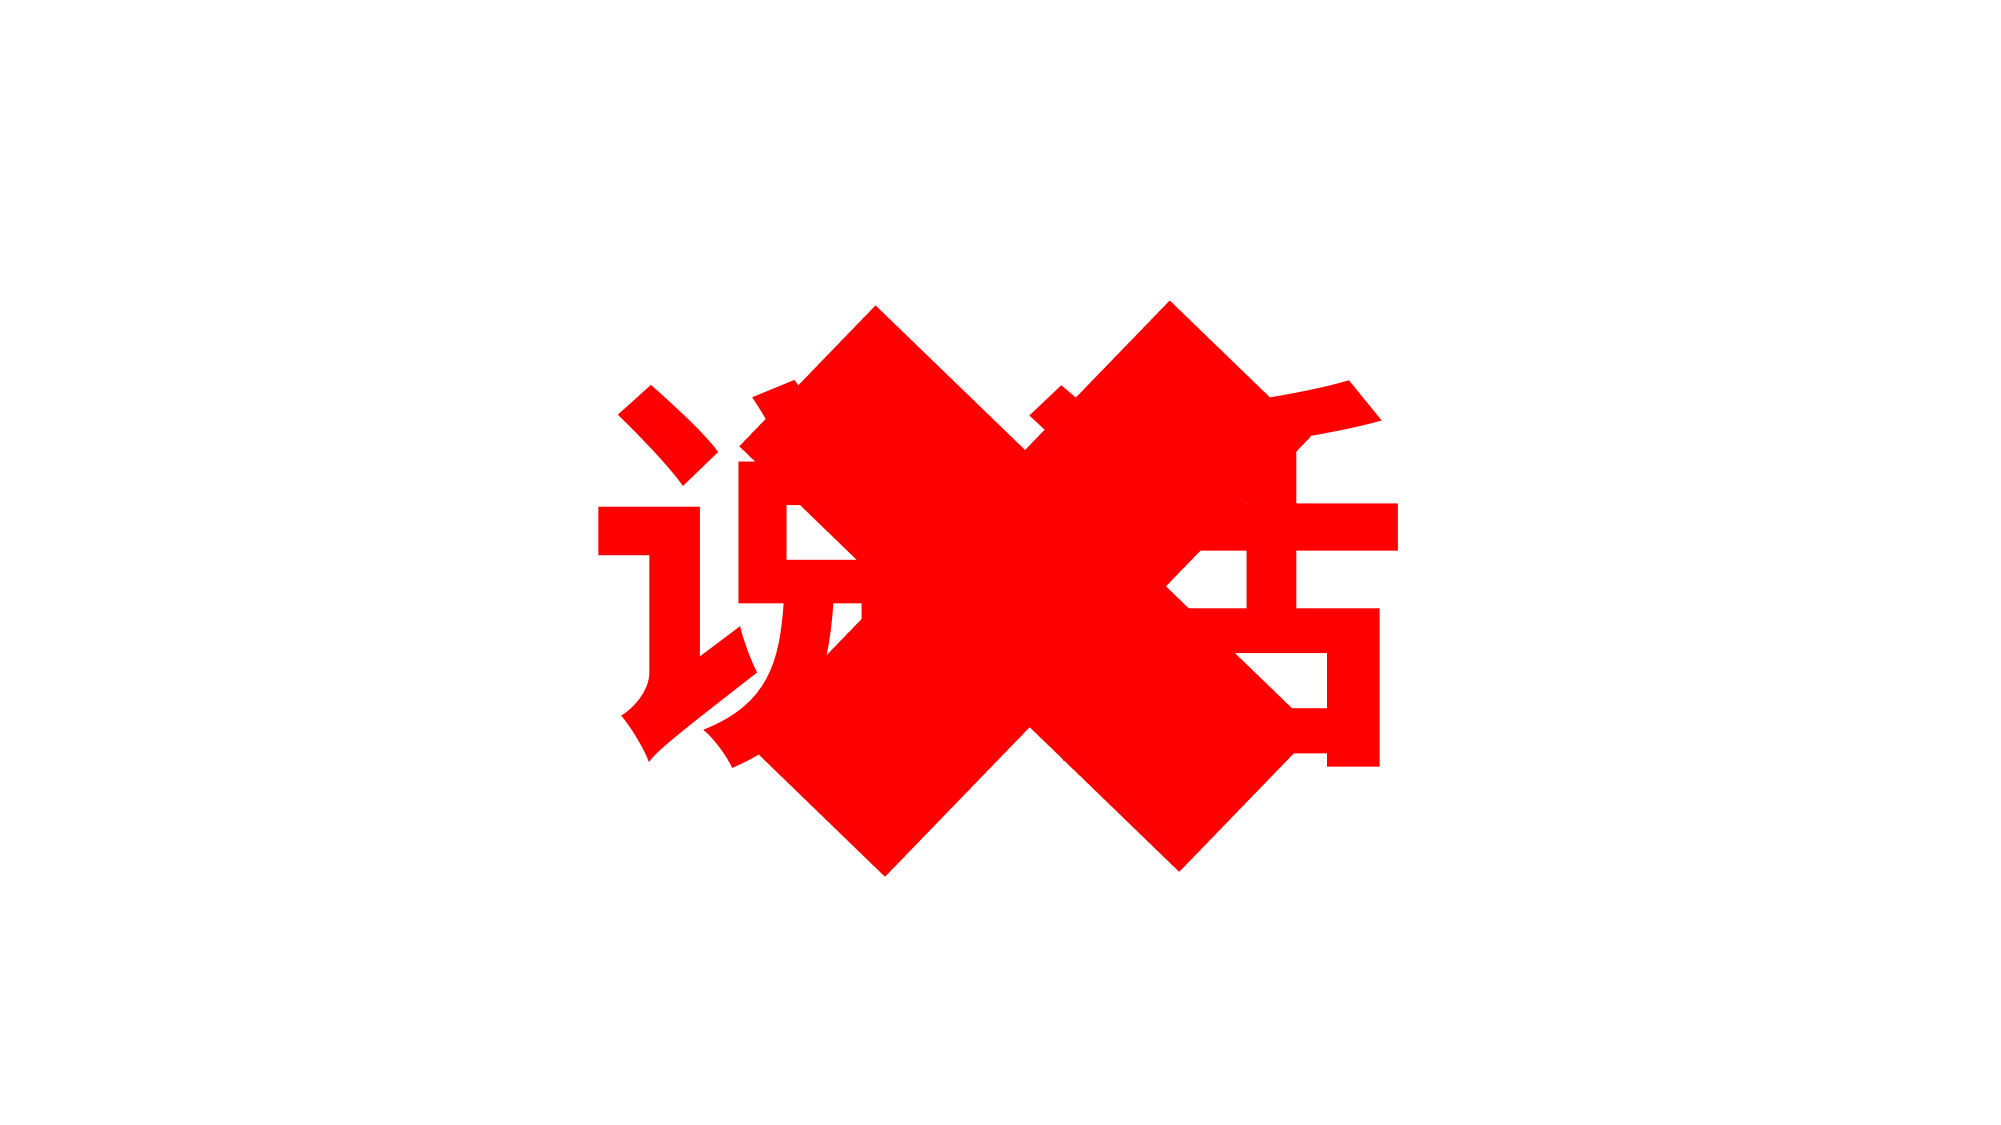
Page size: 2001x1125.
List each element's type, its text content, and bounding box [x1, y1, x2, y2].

text_box 说话 [941, 730, 1125, 822]
text_box 说话 [1169, 309, 1486, 822]
text_box 说话 [568, 309, 886, 822]
text_box [737, 299, 1317, 879]
text_box 说话 [882, 309, 1159, 447]
